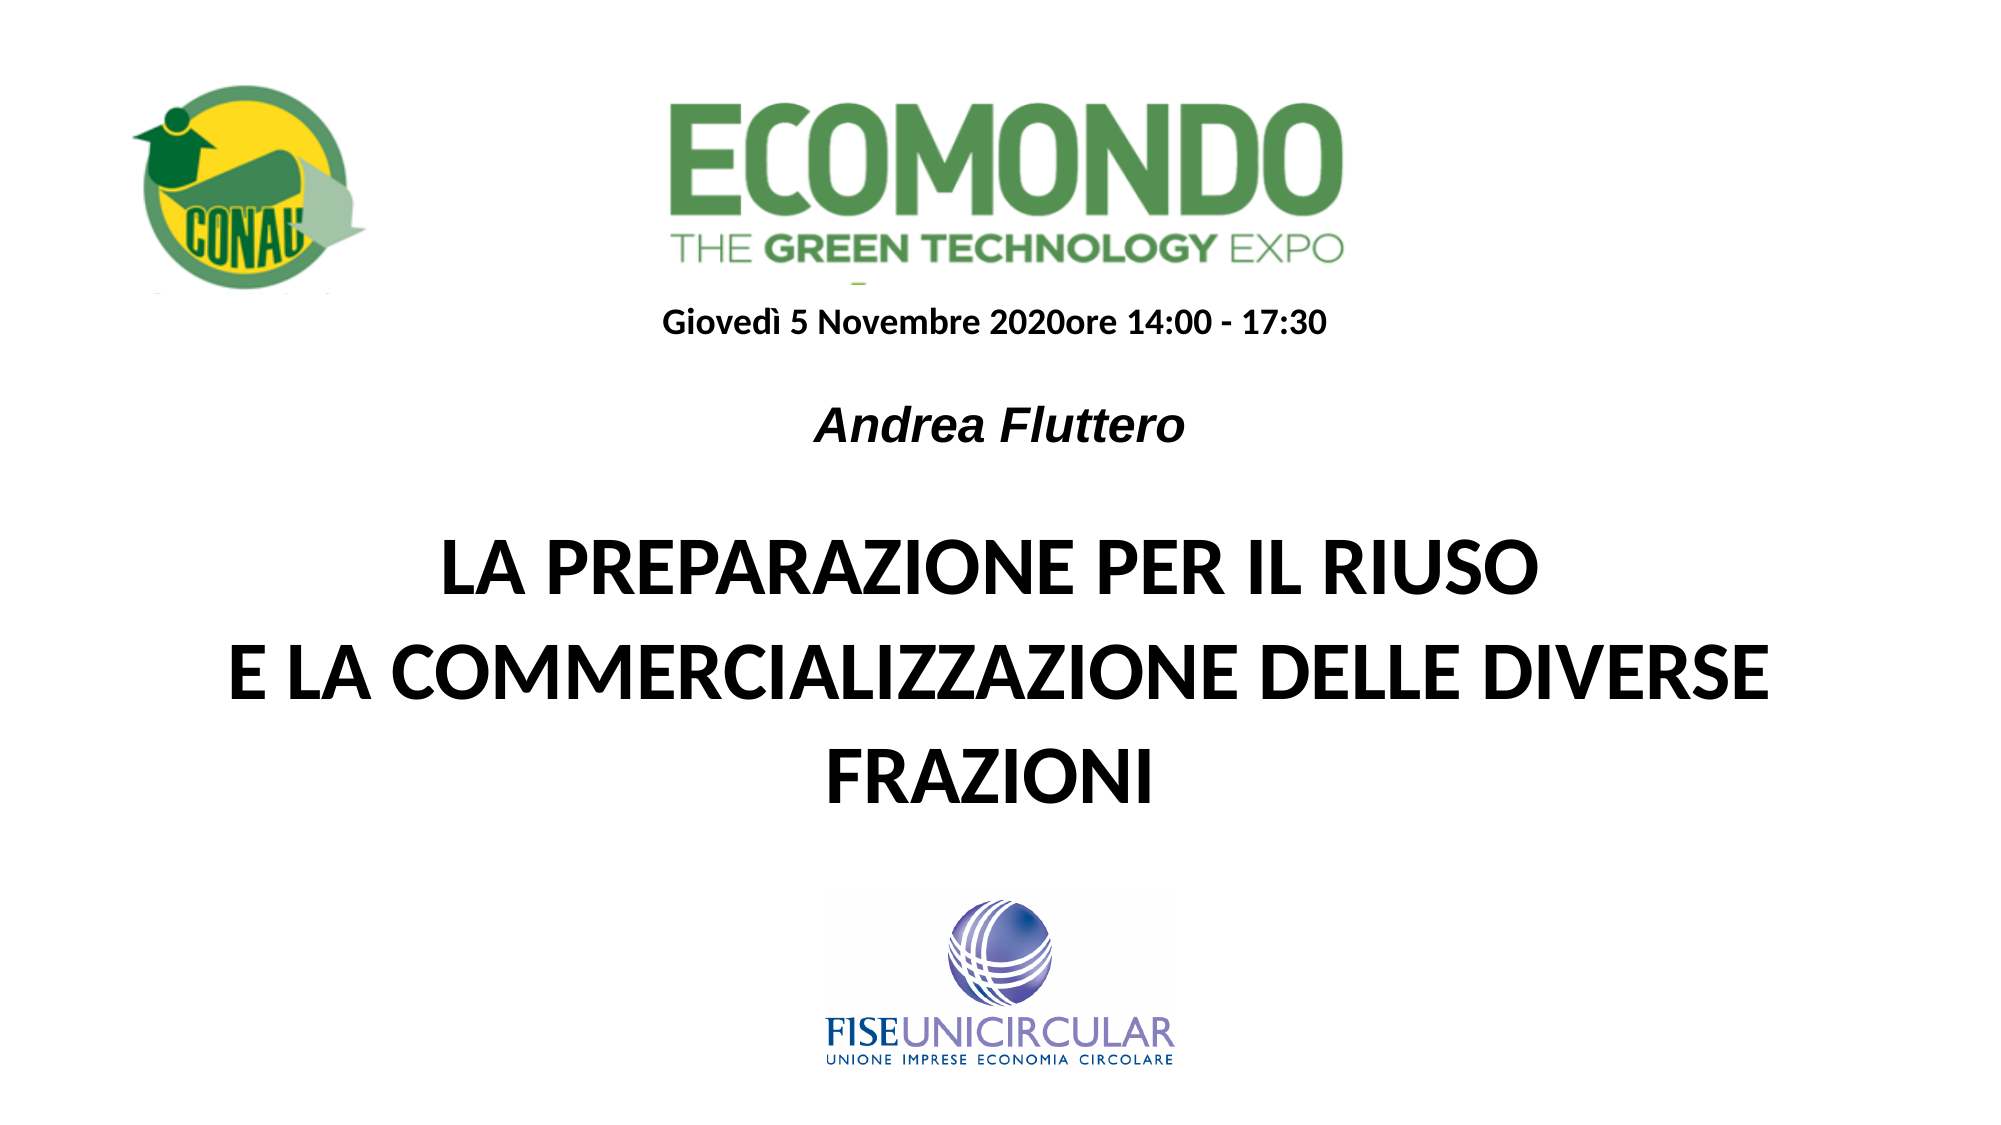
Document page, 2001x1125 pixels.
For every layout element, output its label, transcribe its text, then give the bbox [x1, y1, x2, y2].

text_box Giovedì 5 Novembre 2020ore 14:00 - 17:30 [647, 285, 1353, 352]
picture [107, 58, 392, 294]
picture [576, 84, 1408, 285]
picture [823, 888, 1177, 1068]
text_box LA PREPARAZIONE PER IL RIUSO E LA COMMERCIALIZZAZIONE DELLE DIVERSE FRAZIONI [142, 500, 1857, 828]
text_box Andrea Fluttero [798, 385, 1201, 460]
